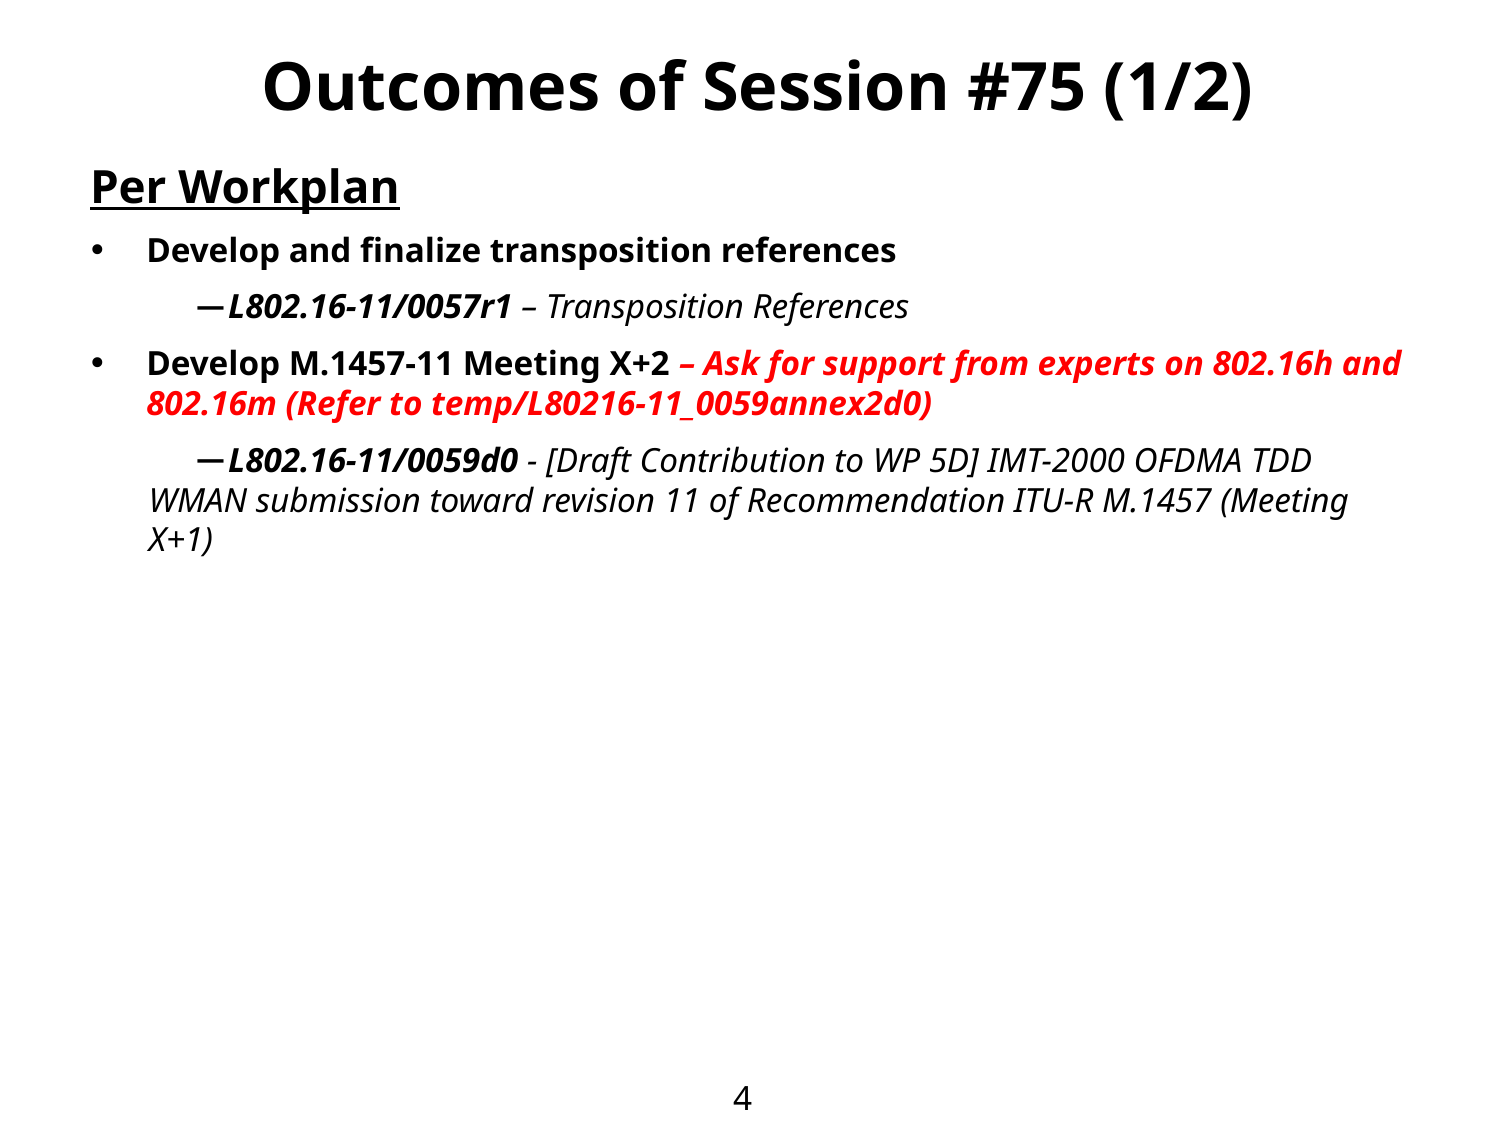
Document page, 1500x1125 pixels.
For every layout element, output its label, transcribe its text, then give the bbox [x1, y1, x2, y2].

list Per Workplan Develop and finalize transposition references L802.16-11/0057r1 – Transposition References Develop M.1457-11 Meeting X+2 – Ask for support from experts on 802.16h and 802.16m (Refer to temp/L80216-11_0059annex2d0) L802.16-11/0059d0 - [Draft Contribution to WP 5D] IMT-2000 OFDMA TDD WMAN submission toward revision 11 of Recommendation ITU-R M.1457 (Meeting X+1) [75, 149, 1425, 1063]
title Outcomes of Session #75 (1/2) [75, 36, 1425, 149]
